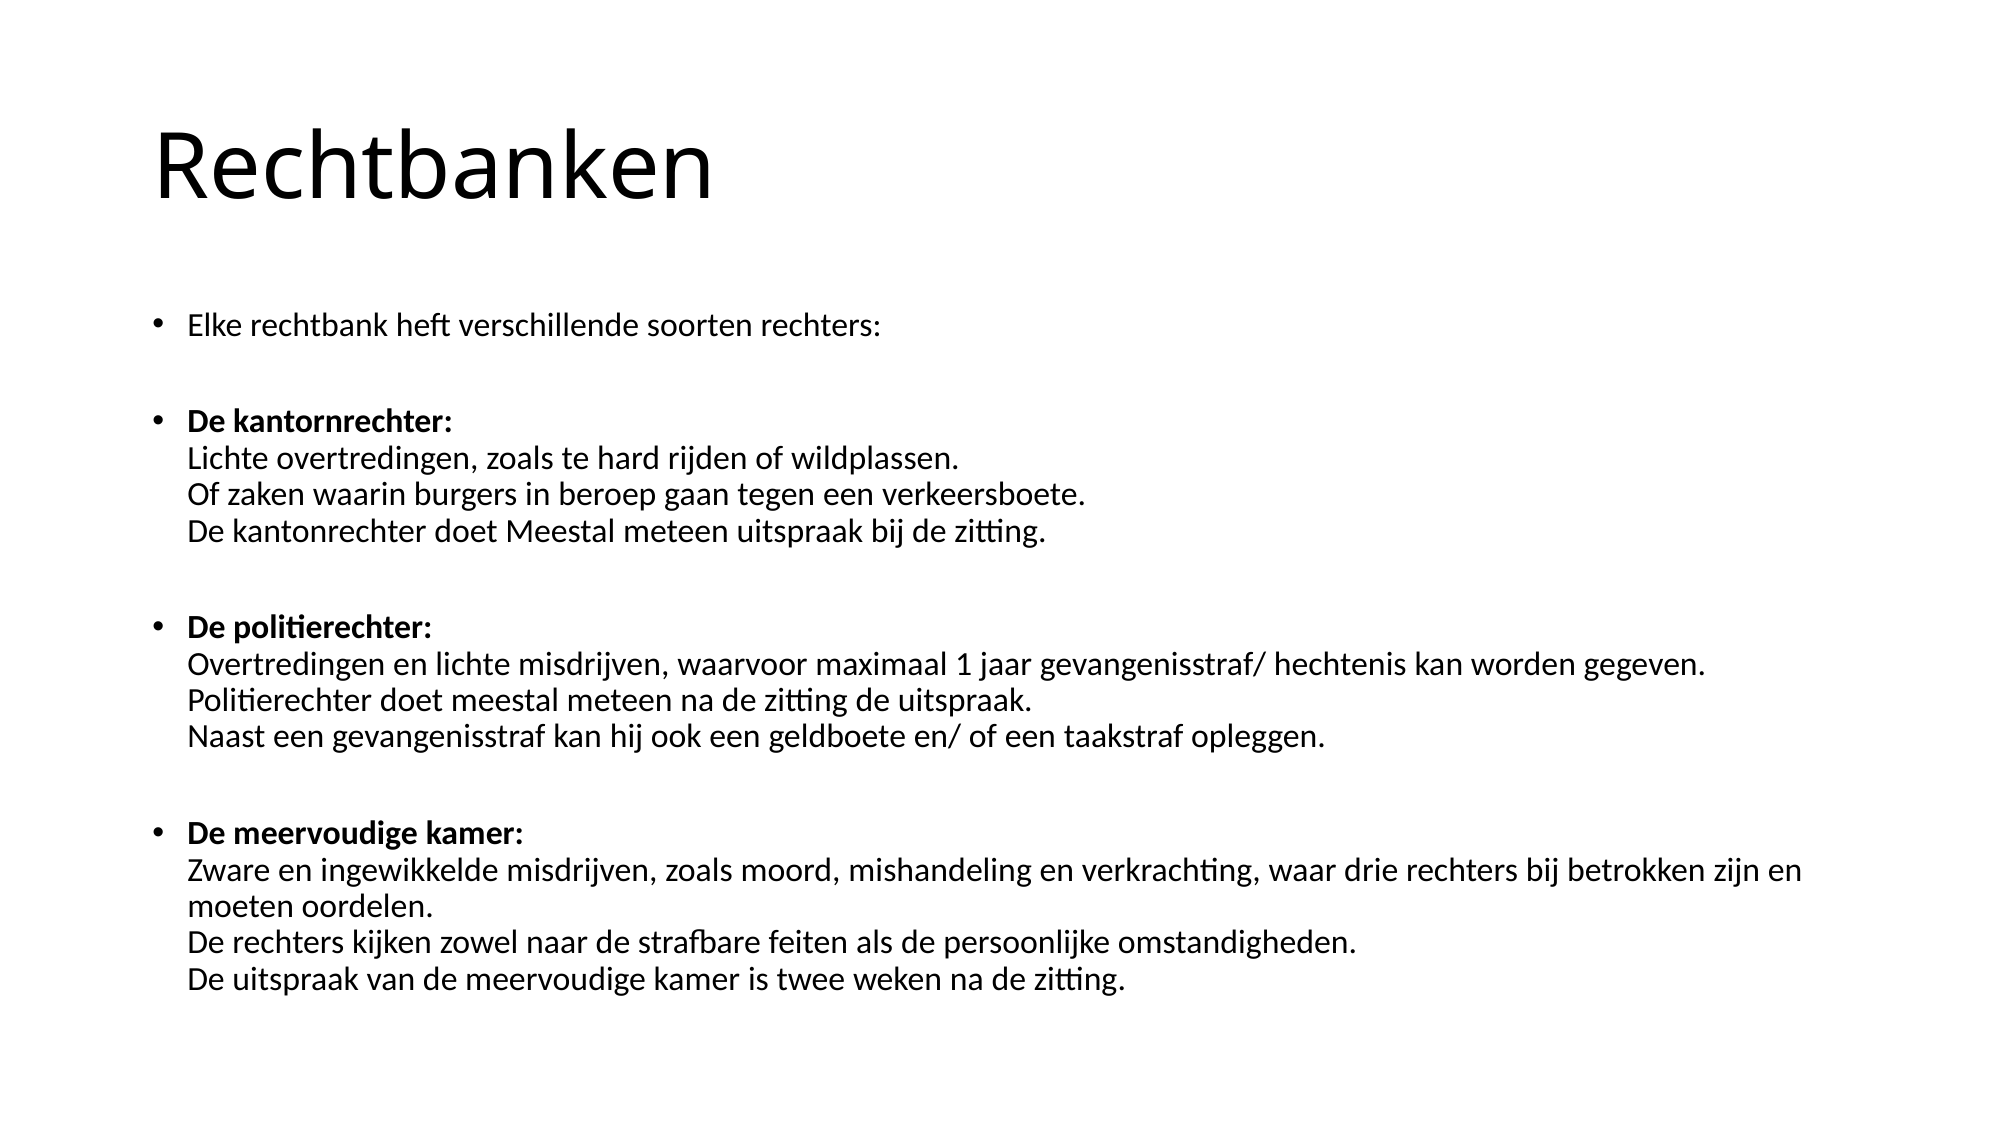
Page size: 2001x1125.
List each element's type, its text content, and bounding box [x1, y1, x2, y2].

title Rechtbanken [137, 59, 1863, 278]
list Elke rechtbank heft verschillende soorten rechters: De kantornrechter: Lichte overtredingen, zoals te hard rijden of wildplassen. Of zaken waarin burgers in beroep gaan tegen een verkeersboete. De kantonrechter doet Meestal meteen uitspraak bij de zitting. De politierechter: Overtredingen en lichte misdrijven, waarvoor maximaal 1 jaar gevangenisstraf/ hechtenis kan worden gegeven. Politierechter doet meestal meteen na de zitting de uitspraak. Naast een gevangenisstraf kan hij ook een geldboete en/ of een taakstraf opleggen. De meervoudige kamer: Zware en ingewikkelde misdrijven, zoals moord, mishandeling en verkrachting, waar drie rechters bij betrokken zijn en moeten oordelen. De rechters kijken zowel naar de strafbare feiten als de persoonlijke omstandigheden. De uitspraak van de meervoudige kamer is twee weken na de zitting. [137, 299, 1863, 1014]
